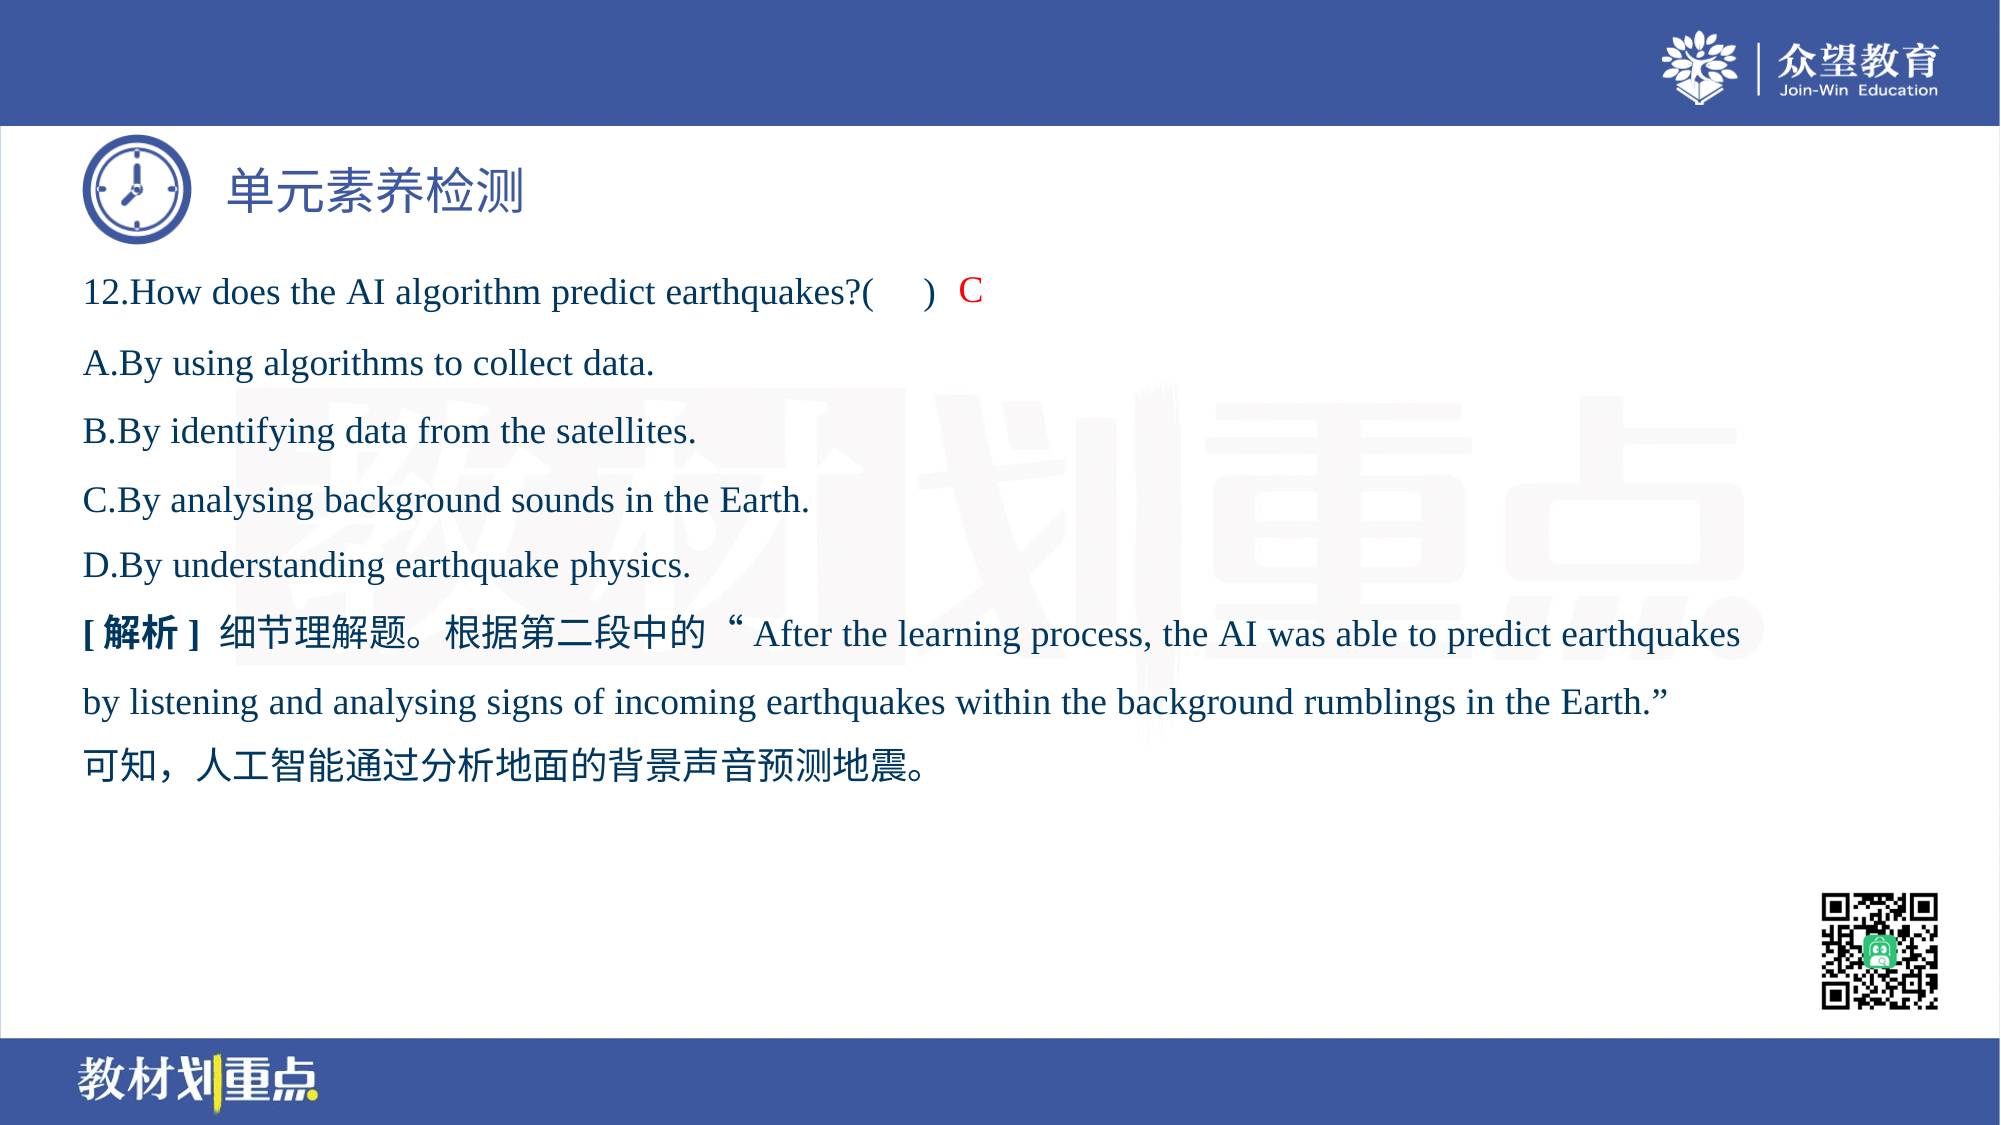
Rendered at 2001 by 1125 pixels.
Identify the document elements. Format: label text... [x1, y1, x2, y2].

text_box C [944, 245, 998, 304]
picture [0, 0, 2000, 1125]
text_box [解析] 细节理解题。根据第二段中的“After the learning process, the AI was able to predict earthquakes by listening and analysing signs of incoming earthquakes within the background rumblings in the Earth.” 可知，人工智能通过分析地面的背景声音预测地震。 [82, 584, 1817, 781]
text_box 12.How does the AI algorithm predict earthquakes?( ) [82, 247, 1817, 306]
text_box A.By using algorithms to collect data. B.By identifying data from the satellites. C.By analysing background sounds in the Earth. D.By understanding earthquake physics. [82, 313, 1817, 578]
